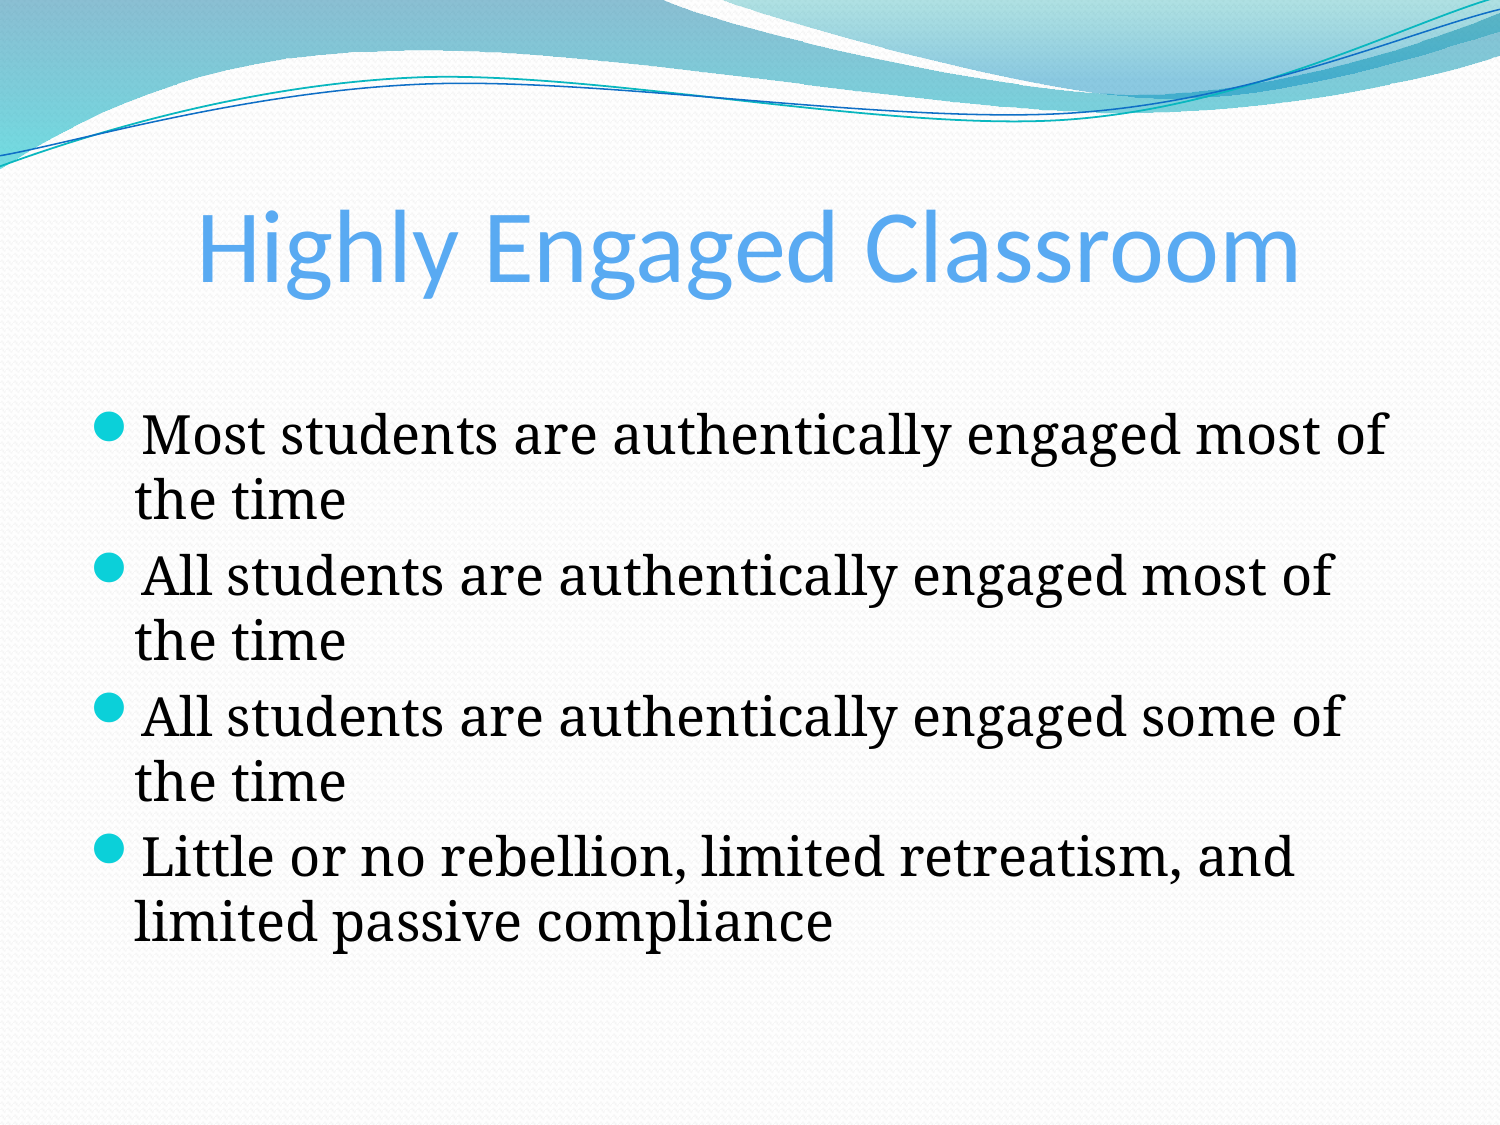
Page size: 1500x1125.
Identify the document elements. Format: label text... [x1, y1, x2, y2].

title Highly Engaged Classroom [75, 115, 1425, 303]
list Most students are authentically engaged most of the time All students are authentically engaged most of the time All students are authentically engaged some of the time Little or no rebellion, limited retreatism, and limited passive compliance [75, 317, 1425, 1038]
